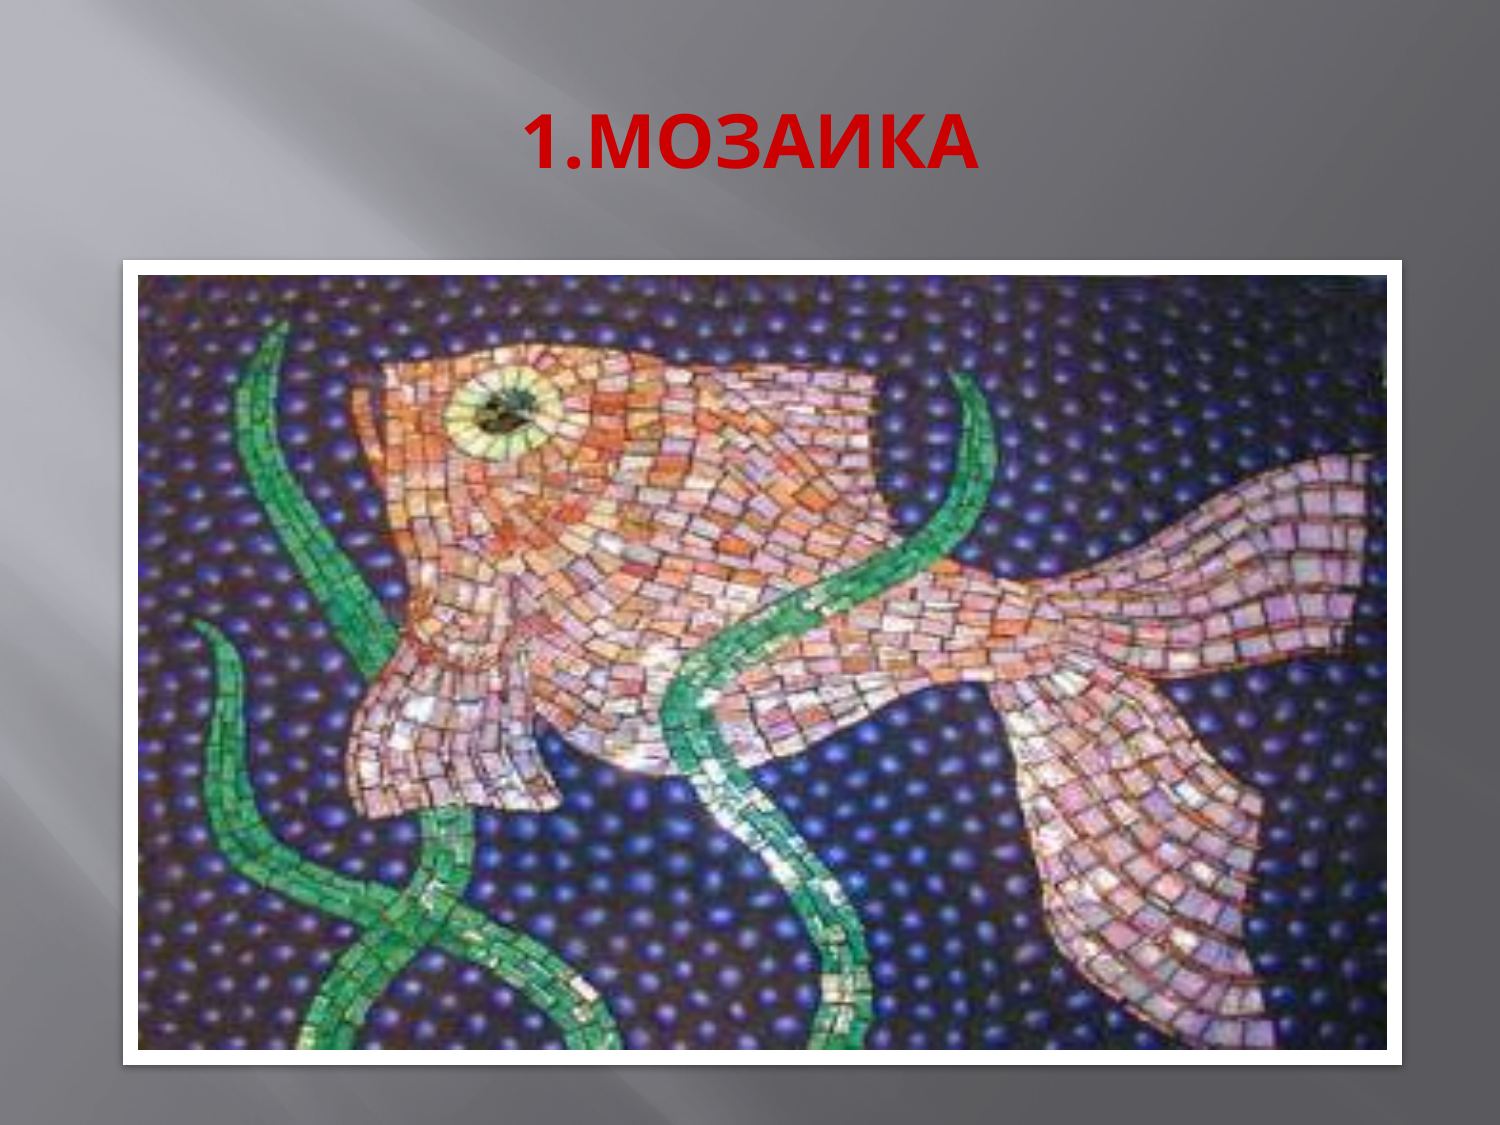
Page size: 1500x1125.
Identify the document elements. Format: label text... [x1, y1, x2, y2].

title 1.МОЗАИКА [75, 45, 1425, 233]
picture [137, 274, 1388, 1051]
